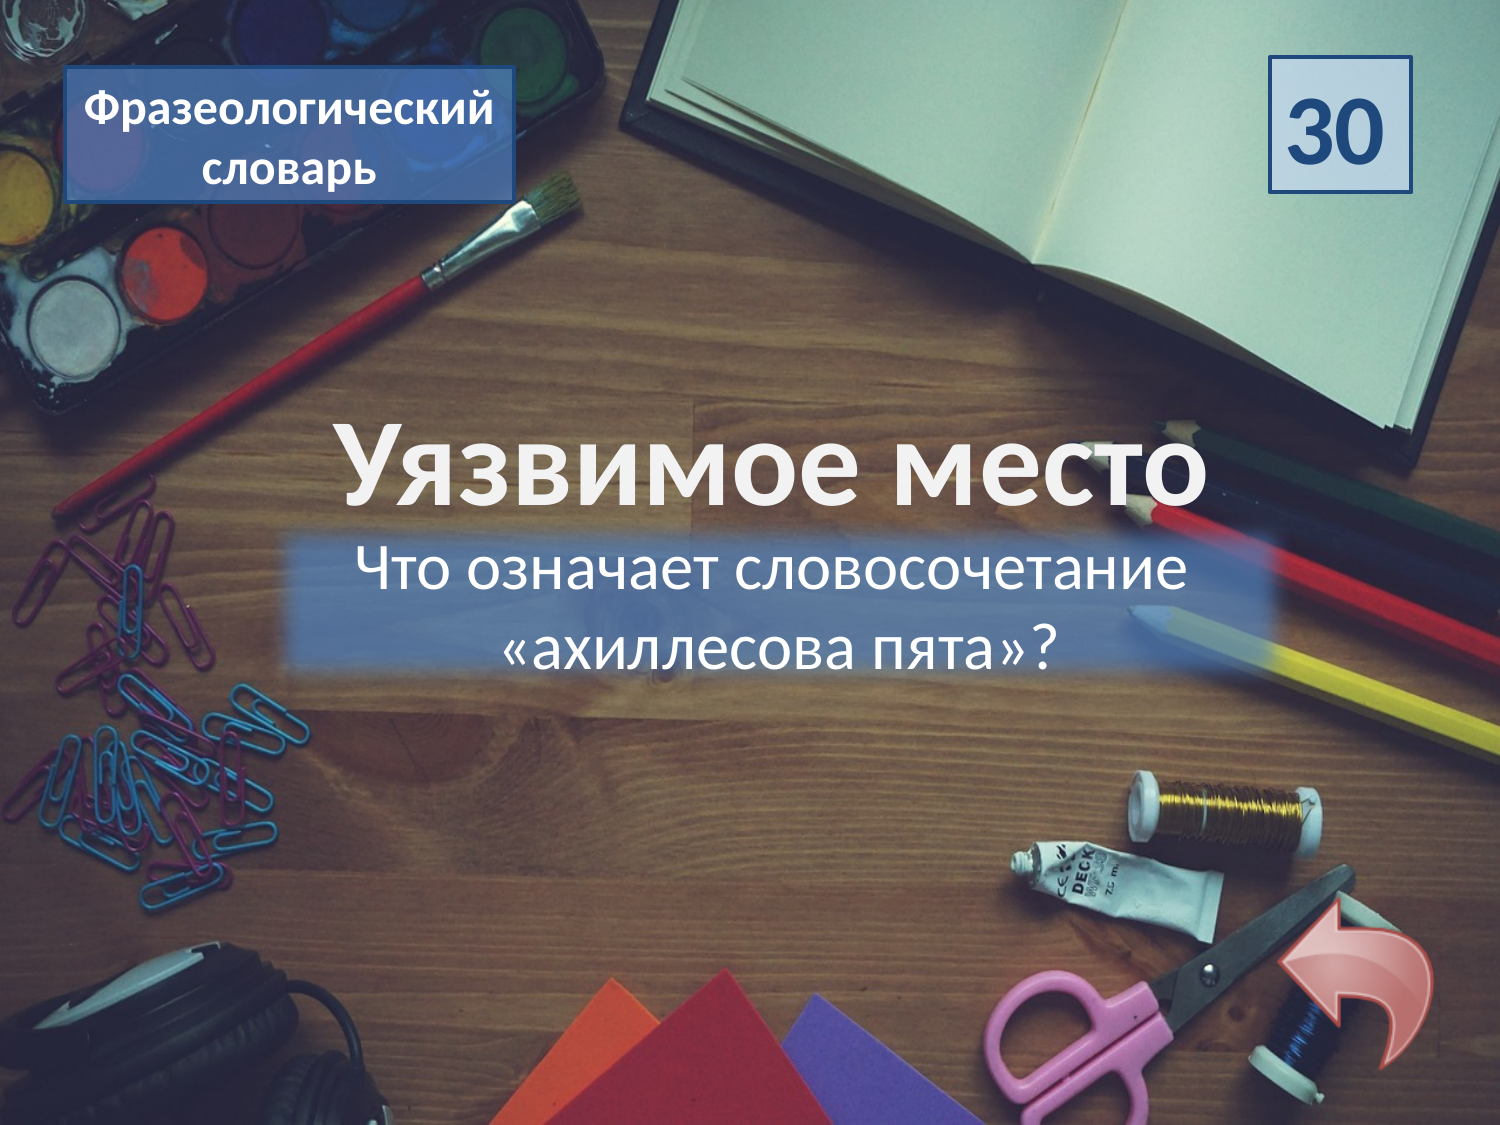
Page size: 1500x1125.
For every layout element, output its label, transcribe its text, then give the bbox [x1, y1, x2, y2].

text_box Уязвимое место [287, 373, 1257, 539]
text_box Что означает словосочетание «ахиллесова пята»? [302, 552, 1259, 655]
picture [0, 0, 1500, 1125]
text_box 30 [1268, 55, 1413, 194]
text_box Фразеологический словарь [63, 65, 516, 204]
text_box Подсказка Буква «П» [299, 548, 1262, 658]
